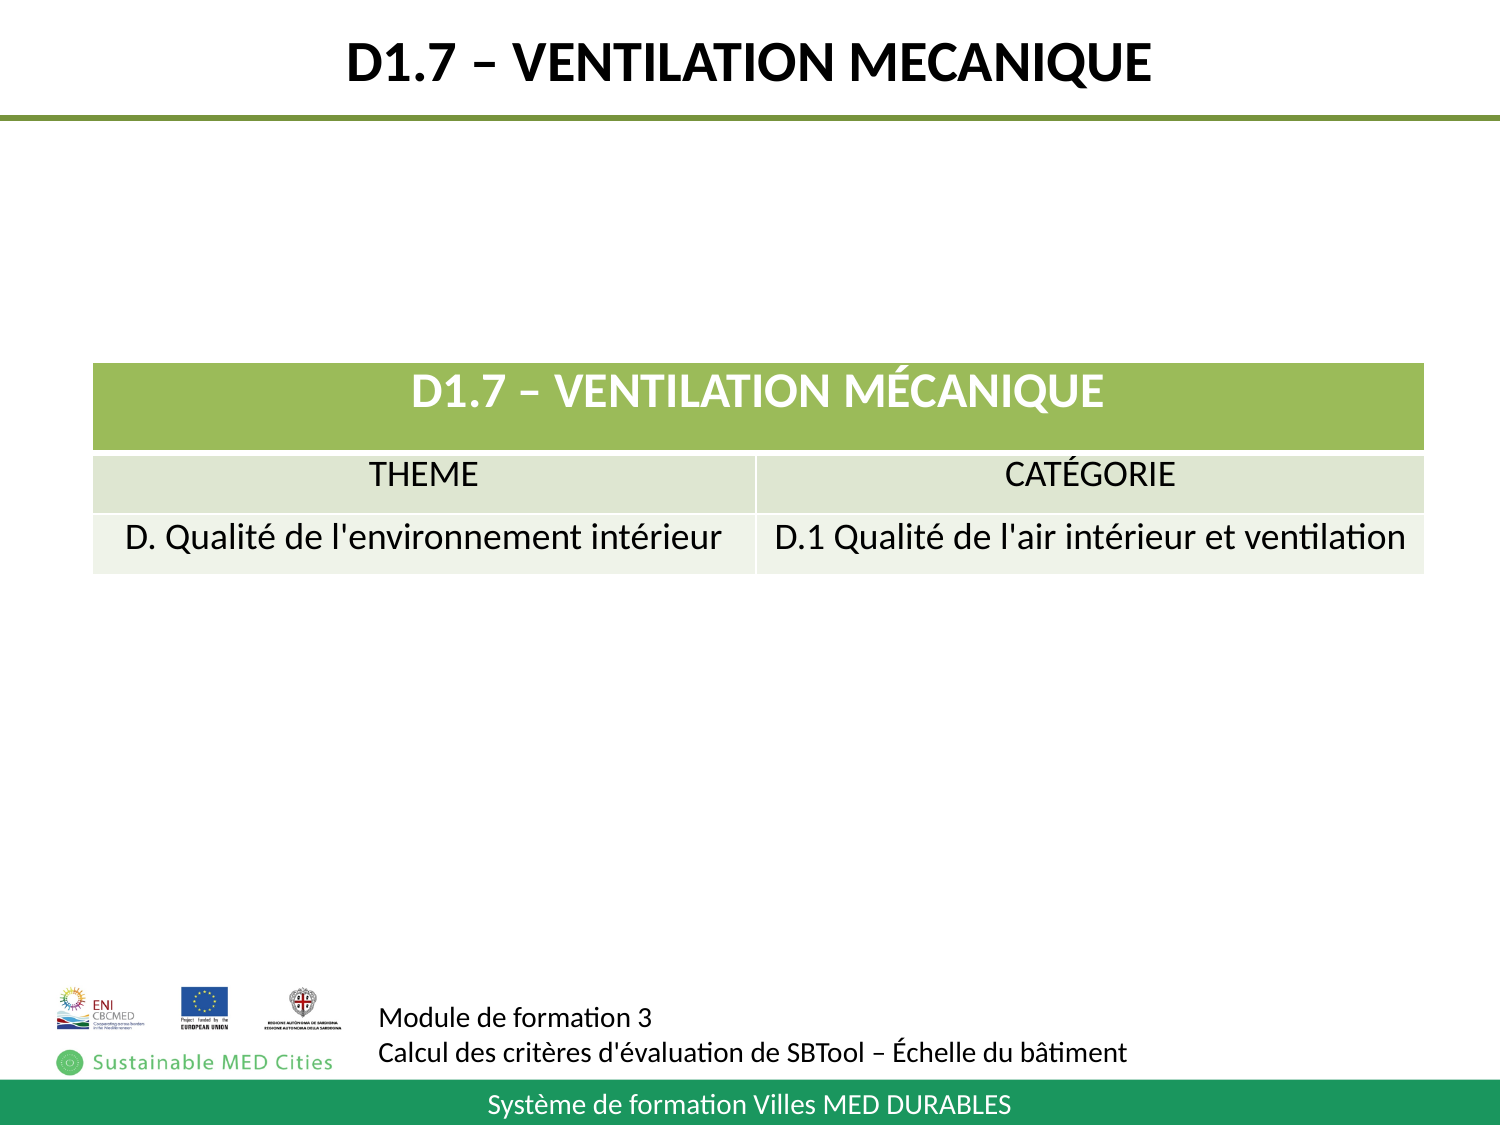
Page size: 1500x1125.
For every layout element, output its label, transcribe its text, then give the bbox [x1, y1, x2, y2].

list [43, 262, 1425, 944]
title D1.7 – VENTILATION MECANIQUE [0, 0, 1500, 117]
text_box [0, 972, 1500, 1125]
table_cell D.1 Qualité de l'air intérieur et ventilation [757, 515, 1424, 574]
table_cell THEME [93, 456, 755, 513]
table_cell D. Qualité de l'environnement intérieur [93, 515, 755, 574]
table_header D1.7 – VENTILATION MÉCANIQUE [93, 363, 1424, 450]
table_cell CATÉGORIE [757, 456, 1424, 513]
